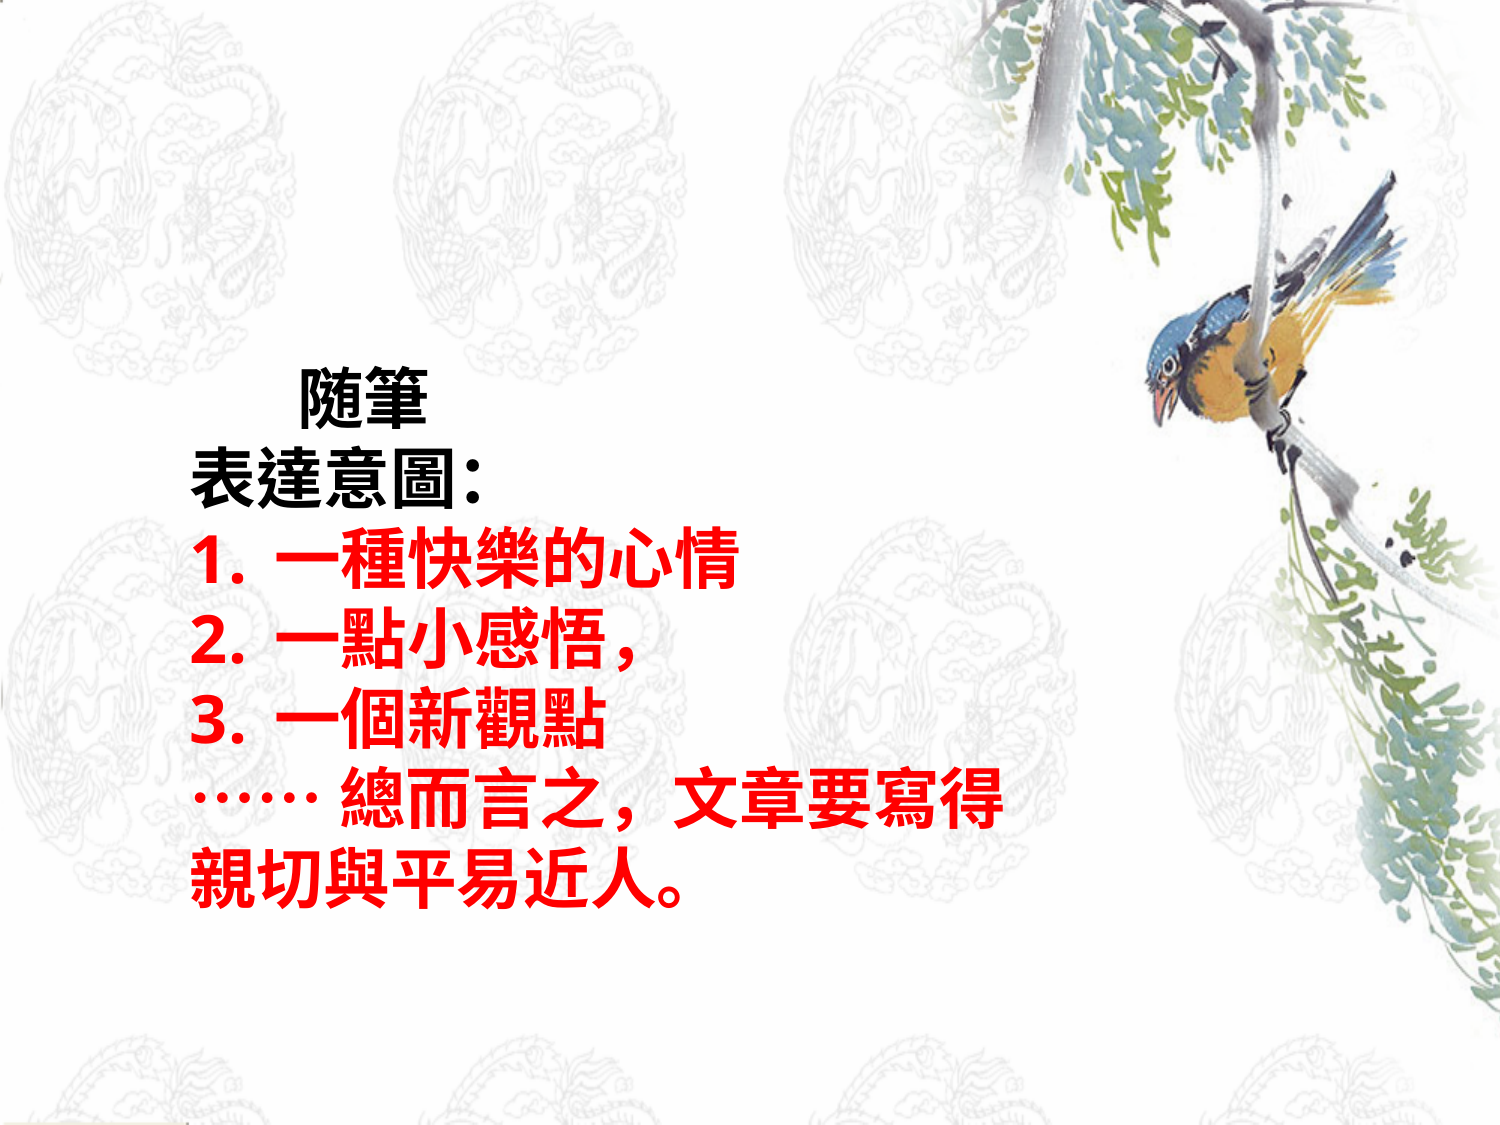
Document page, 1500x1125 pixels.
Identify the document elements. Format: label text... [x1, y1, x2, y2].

text_box 随筆 表達意圖： 一種快樂的心情 一點小感悟， 一個新觀點 ……總而言之，文章要寫得親切與平易近人。 [174, 349, 1025, 1005]
picture [0, 0, 1500, 1125]
